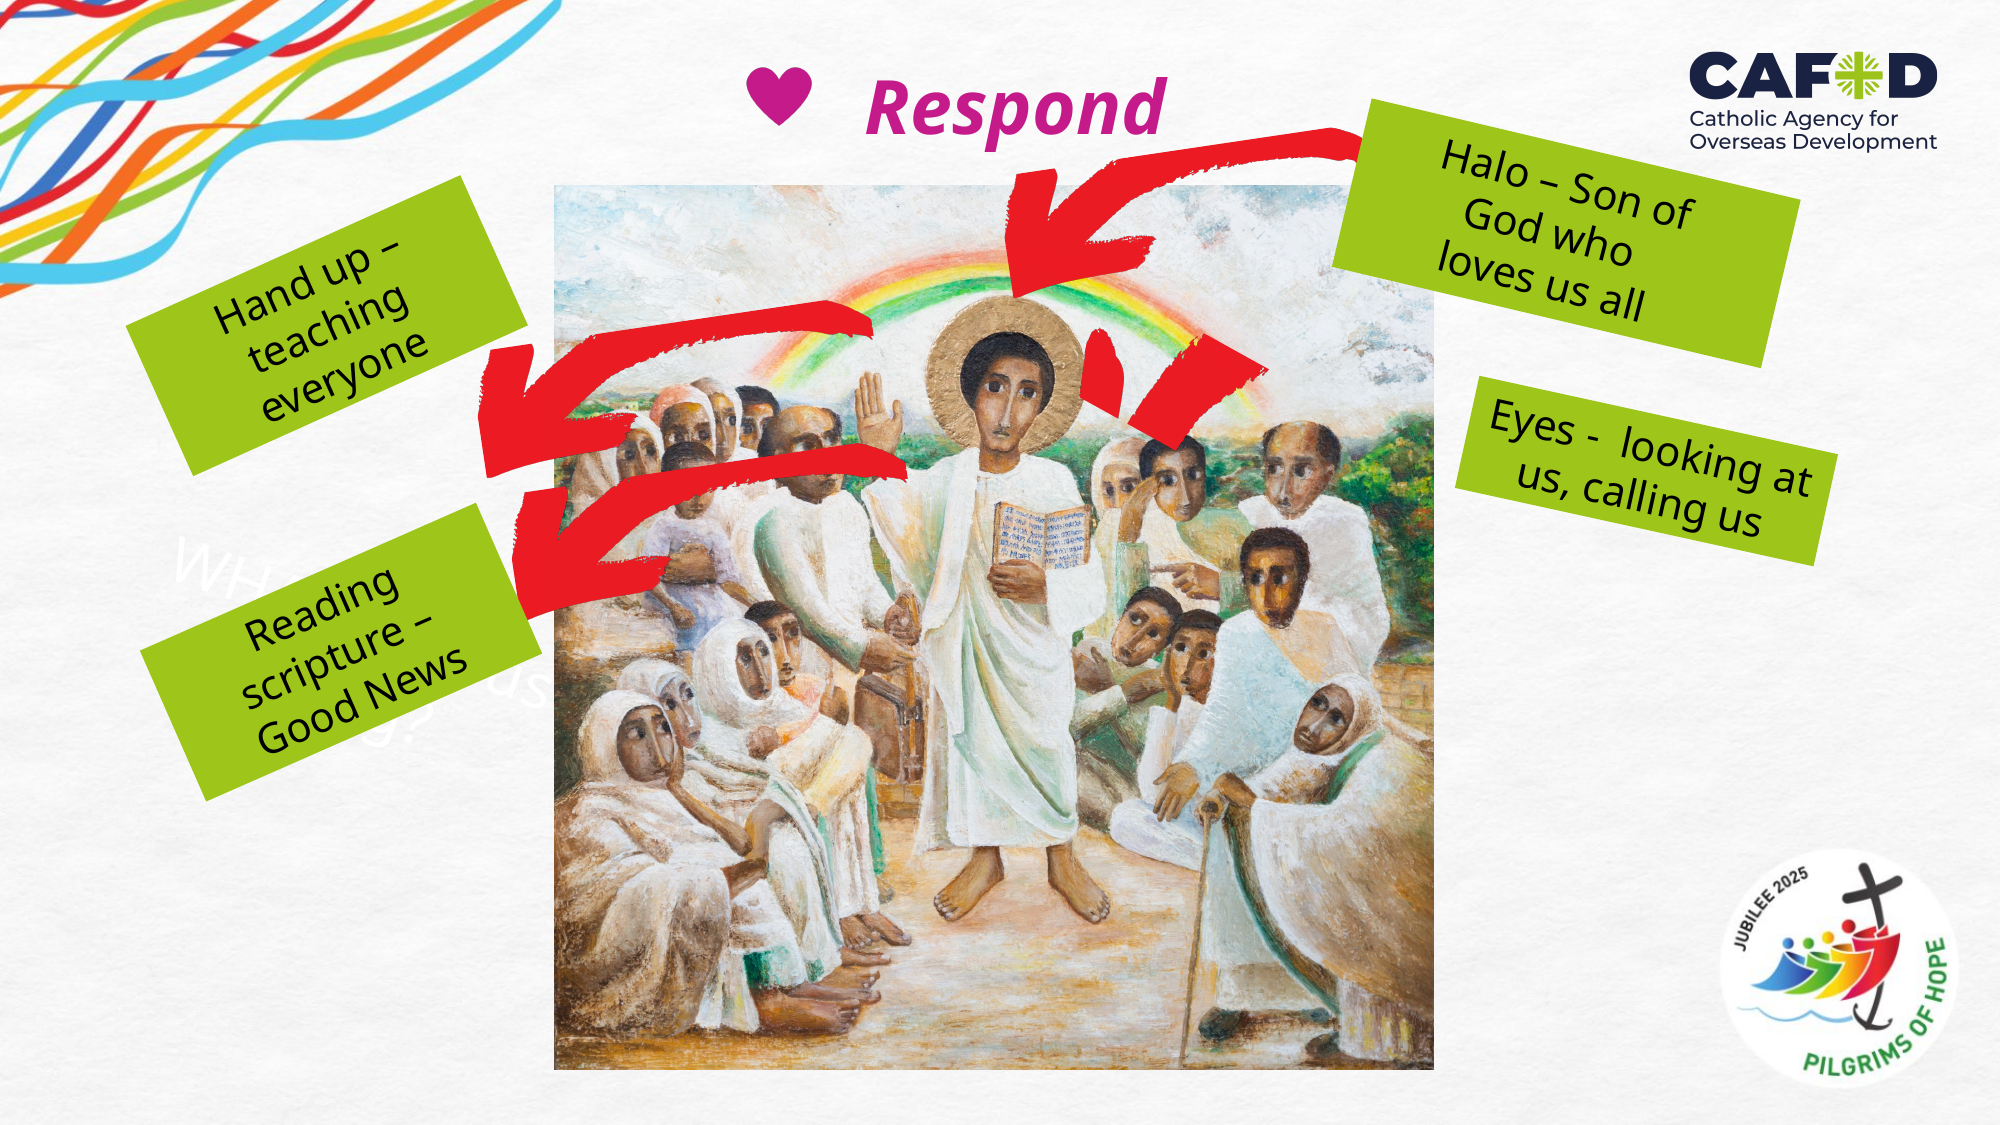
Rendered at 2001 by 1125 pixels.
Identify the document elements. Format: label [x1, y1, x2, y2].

picture [1650, 34, 1977, 170]
picture [732, 52, 825, 141]
picture [553, 184, 1435, 1071]
list [0, 0, 2000, 1125]
